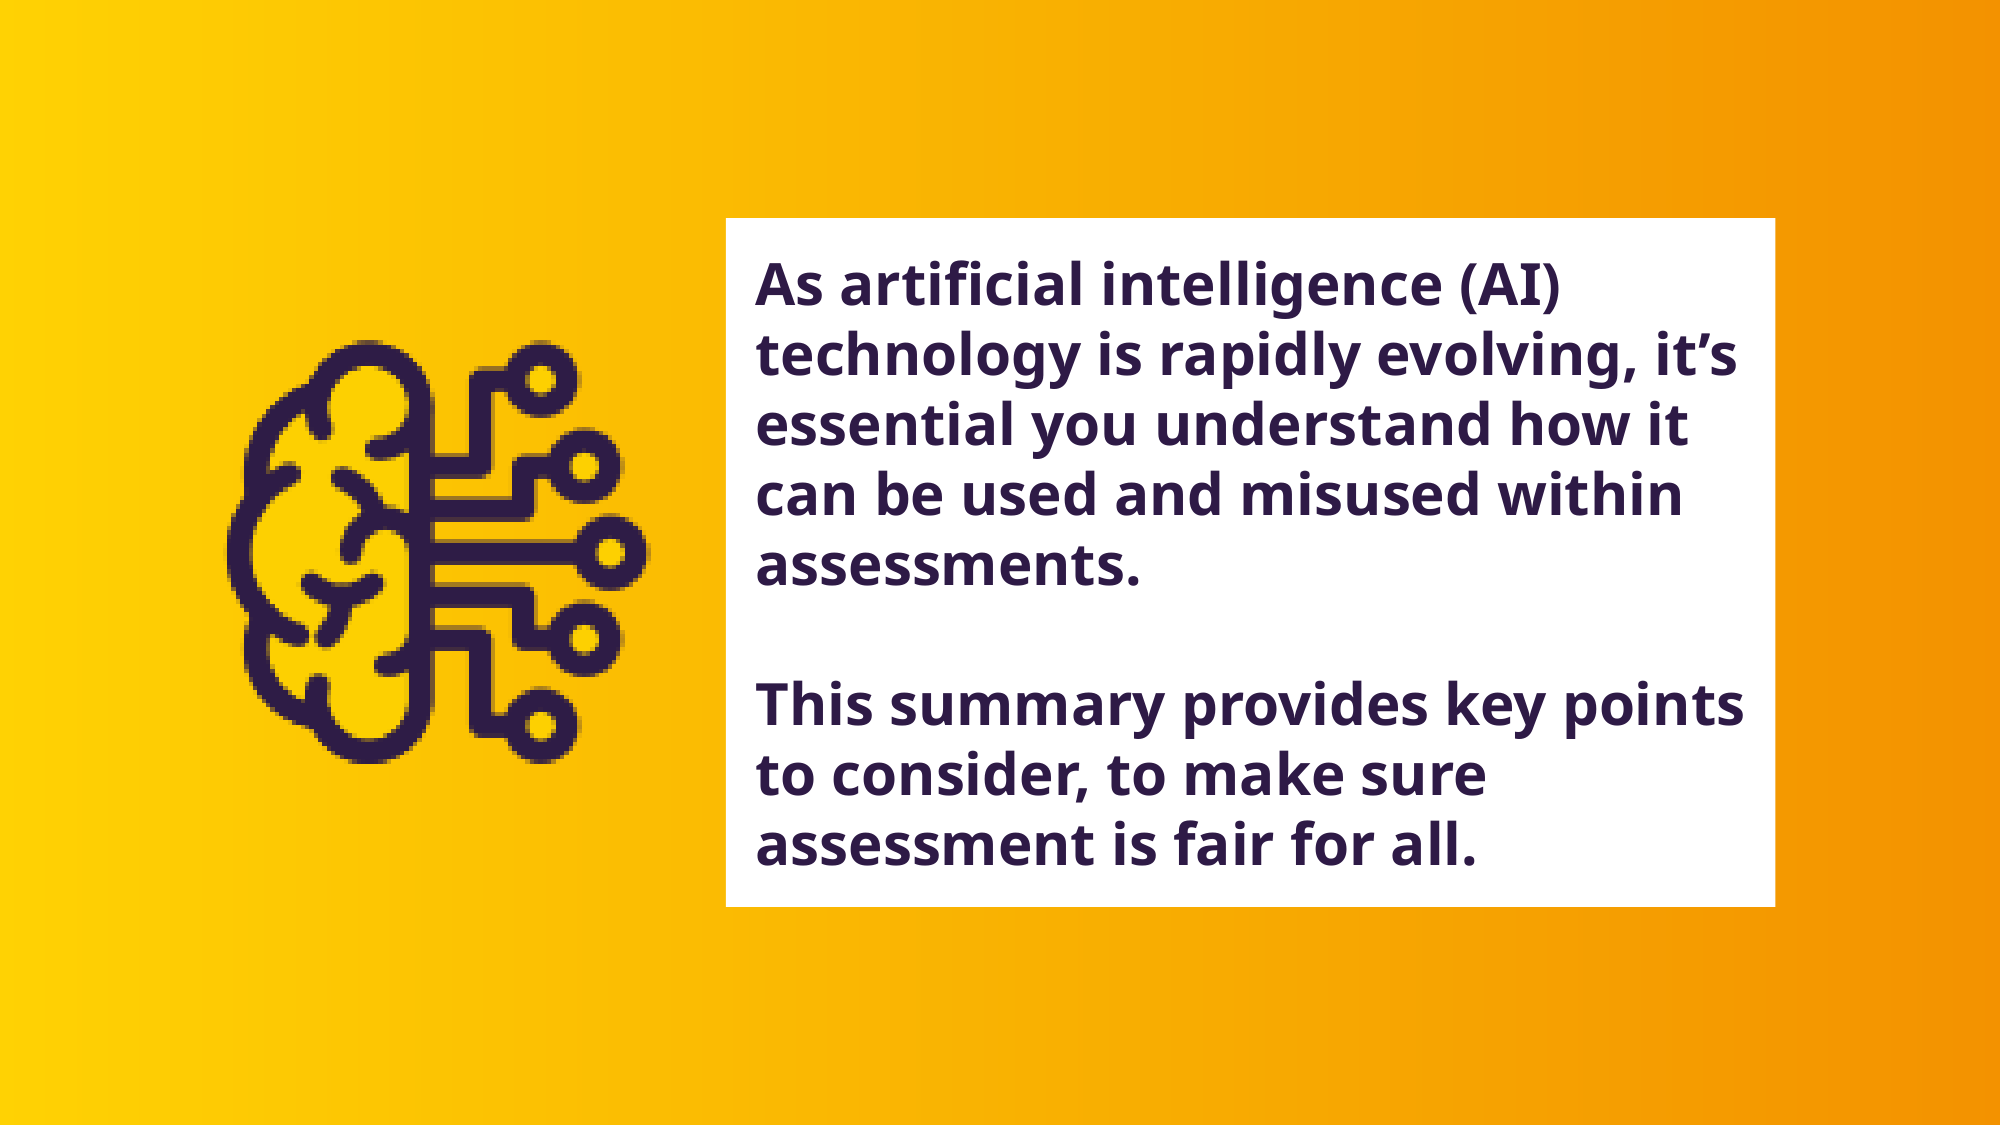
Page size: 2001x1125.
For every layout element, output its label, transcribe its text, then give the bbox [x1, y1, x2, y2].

text_box As artificial intelligence (AI) technology is rapidly evolving, it’s essential you understand how it can be used and misused within assessments. This summary provides key points to consider, to make sure assessment is fair for all. [788, 218, 1776, 907]
picture [85, 207, 788, 918]
